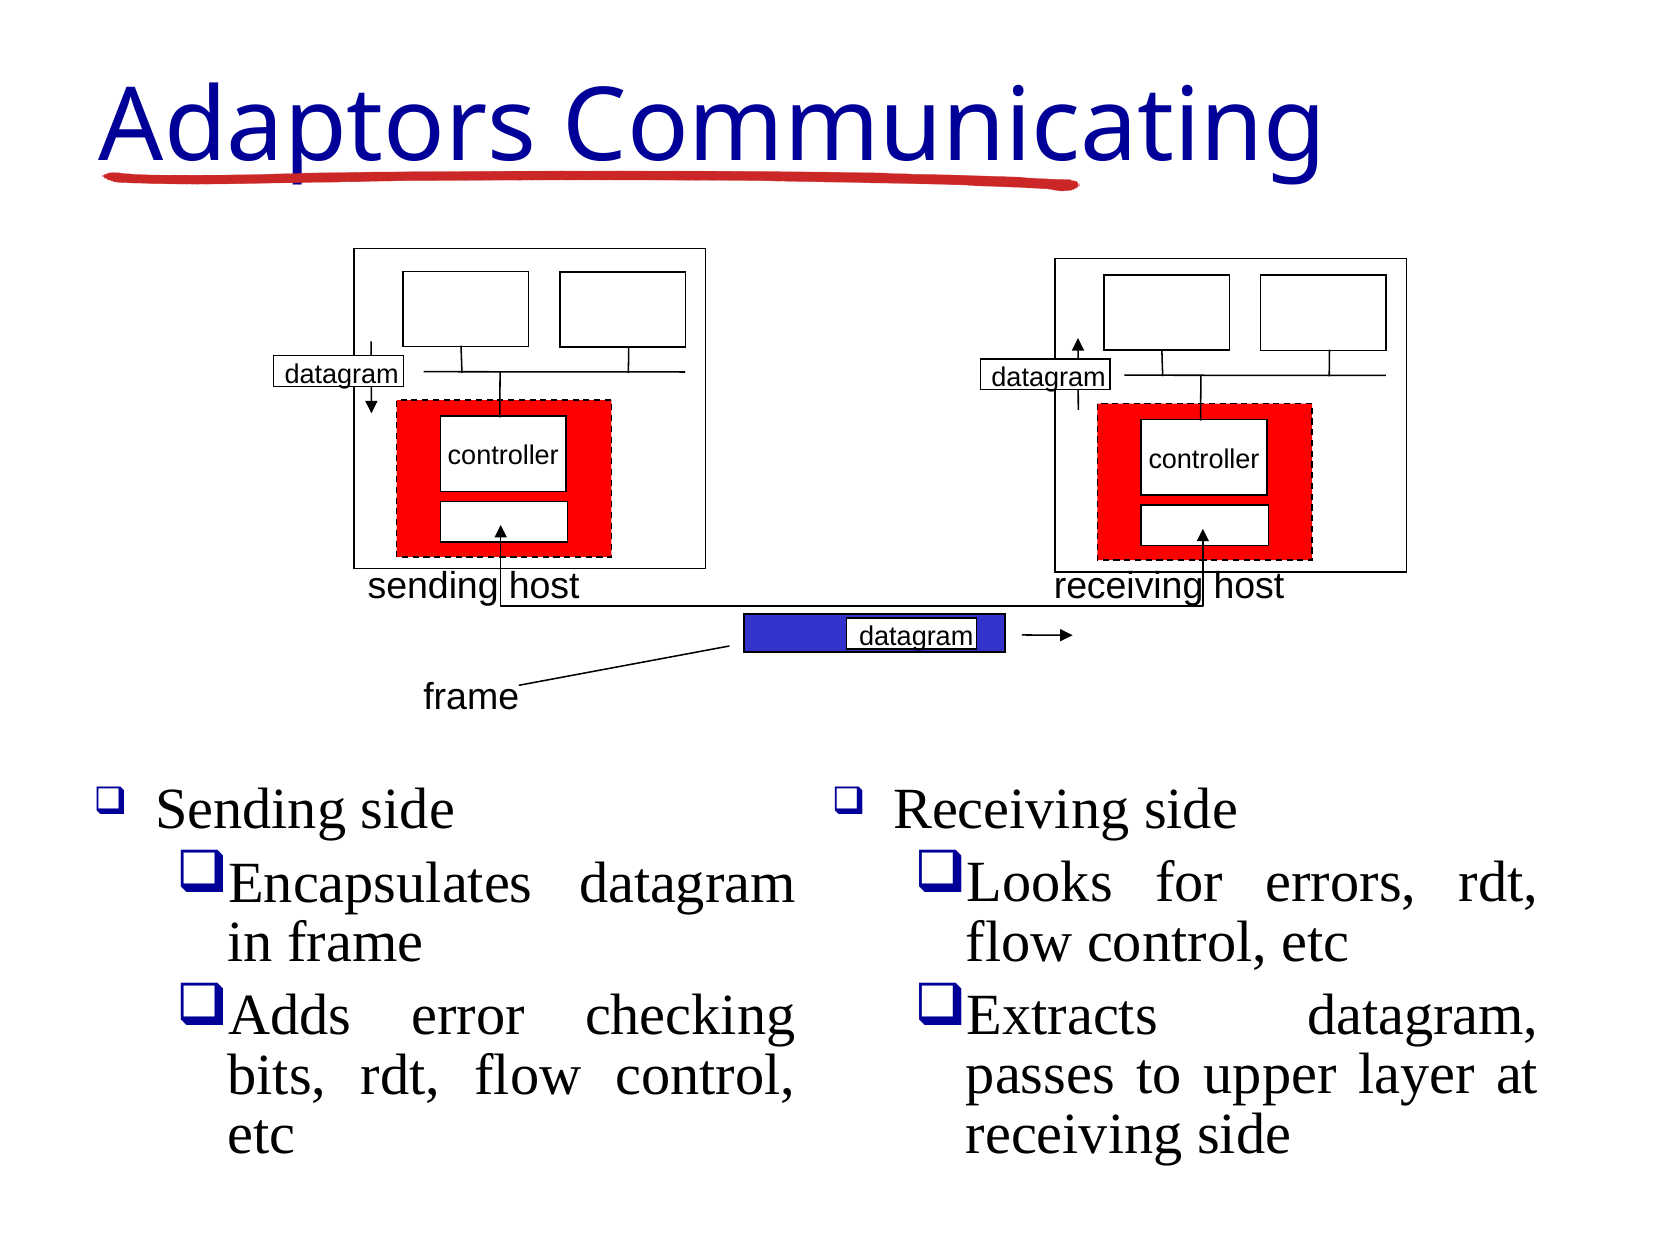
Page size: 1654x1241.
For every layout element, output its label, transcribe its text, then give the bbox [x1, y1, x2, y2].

text_box datagram [842, 610, 990, 660]
text_box [403, 271, 529, 347]
text_box [559, 271, 686, 347]
text_box controller [440, 416, 567, 492]
text_box [494, 525, 1210, 607]
text_box controller [1141, 419, 1267, 495]
text_box [1103, 274, 1230, 351]
text_box [365, 397, 378, 414]
text_box [1054, 258, 1407, 572]
text_box [353, 248, 706, 553]
text_box [743, 613, 842, 653]
text_box [1097, 403, 1313, 561]
text_box Sending side Encapsulates datagram in frame Adds error checking bits, rdt, flow control, etc [76, 773, 813, 1158]
text_box [1260, 275, 1387, 351]
text_box [1071, 338, 1085, 351]
text_box datagram [975, 351, 1122, 401]
text_box [1141, 504, 1269, 546]
text_box frame [407, 663, 536, 726]
text_box receiving host [1037, 552, 1302, 615]
text_box sending host [351, 553, 597, 615]
text_box [440, 501, 568, 543]
text_box [396, 400, 612, 553]
text_box Receiving side Looks for errors, rdt, flow control, etc Extracts datagram, passes to upper layer at receiving side [815, 772, 1556, 1108]
picture [98, 165, 1091, 197]
text_box datagram [268, 347, 416, 397]
text_box Adaptors Communicating [82, 16, 1488, 223]
text_box [990, 613, 1006, 653]
text_box [1022, 628, 1073, 642]
